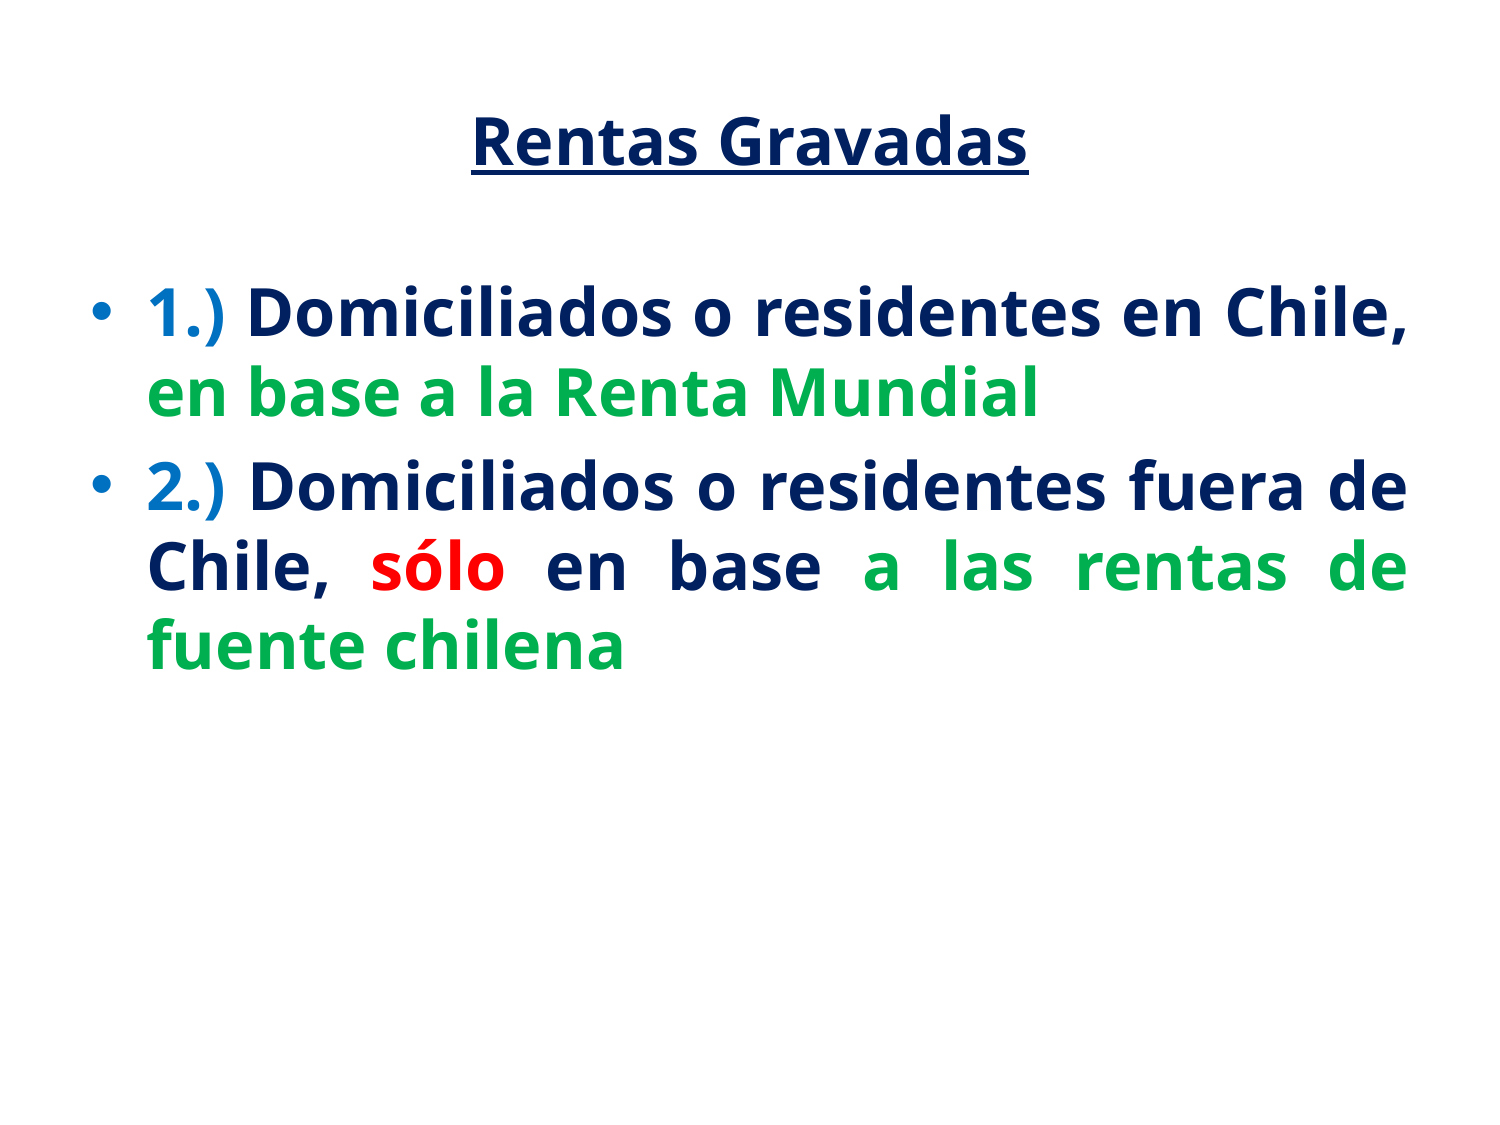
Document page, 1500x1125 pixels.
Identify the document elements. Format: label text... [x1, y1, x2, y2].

list 1.) Domiciliados o residentes en Chile, en base a la Renta Mundial 2.) Domiciliados o residentes fuera de Chile, sólo en base a las rentas de fuente chilena [74, 262, 1426, 1006]
title Rentas Gravadas [74, 44, 1426, 233]
